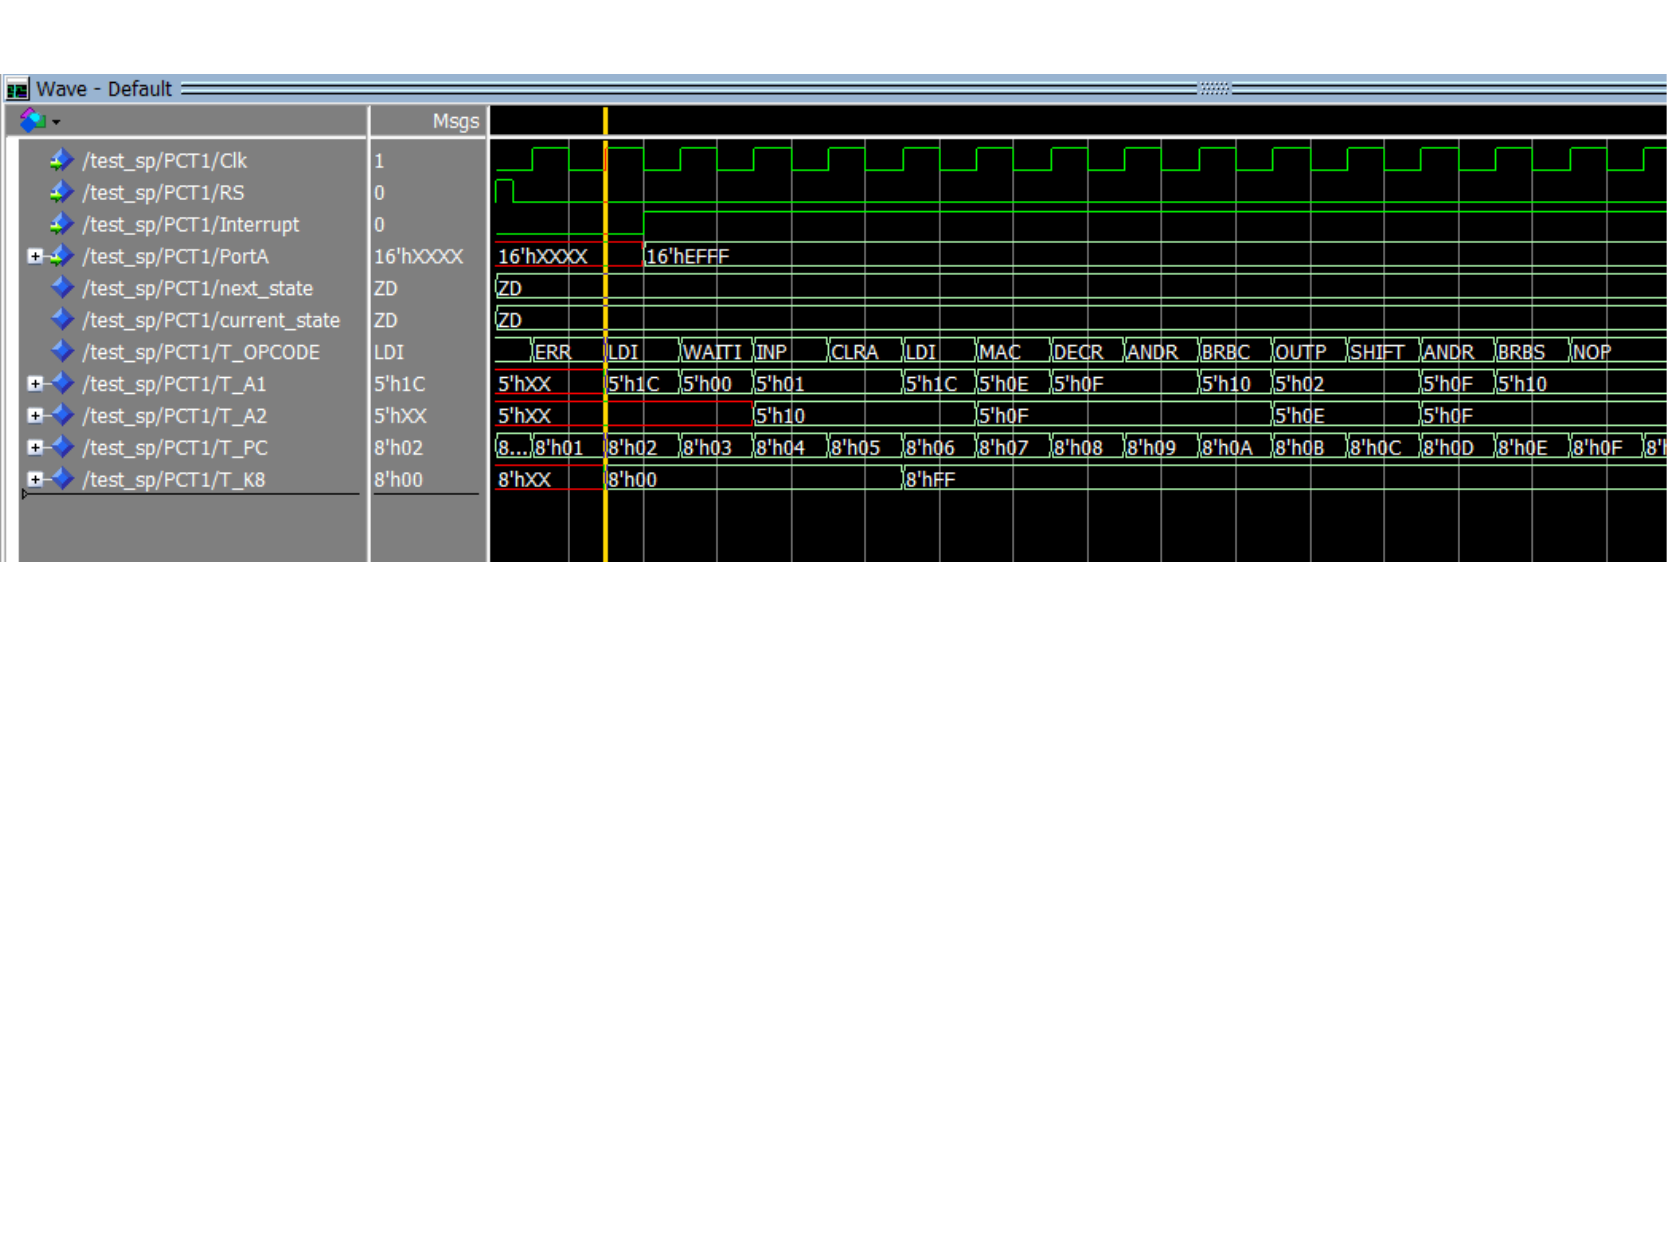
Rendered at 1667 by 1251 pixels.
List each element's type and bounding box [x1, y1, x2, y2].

picture [0, 73, 1667, 562]
